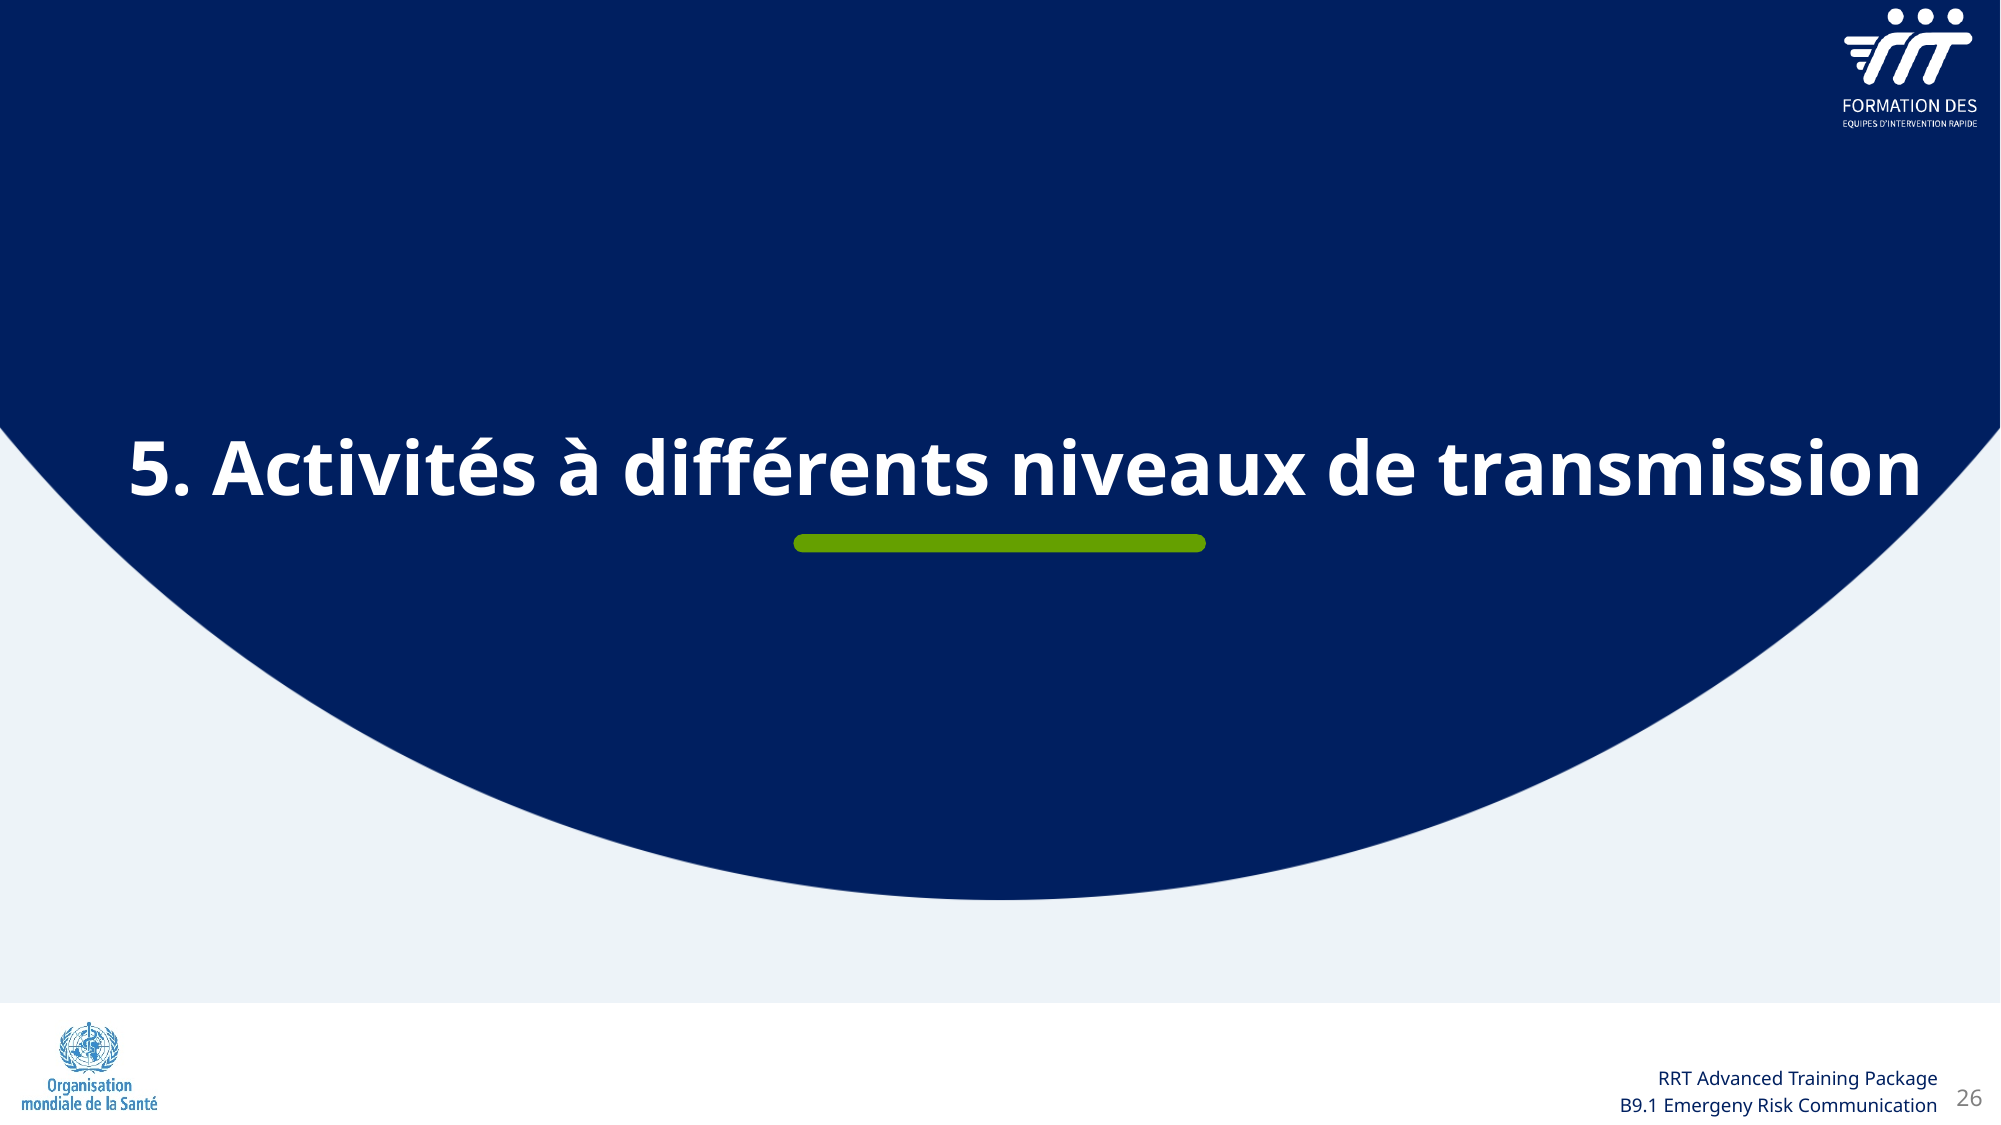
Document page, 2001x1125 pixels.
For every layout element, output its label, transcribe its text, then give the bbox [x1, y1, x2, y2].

picture [0, 0, 2001, 1003]
text_box 5. Activités à différents niveaux de transmission [96, 307, 1958, 615]
picture [20, 1020, 158, 1111]
